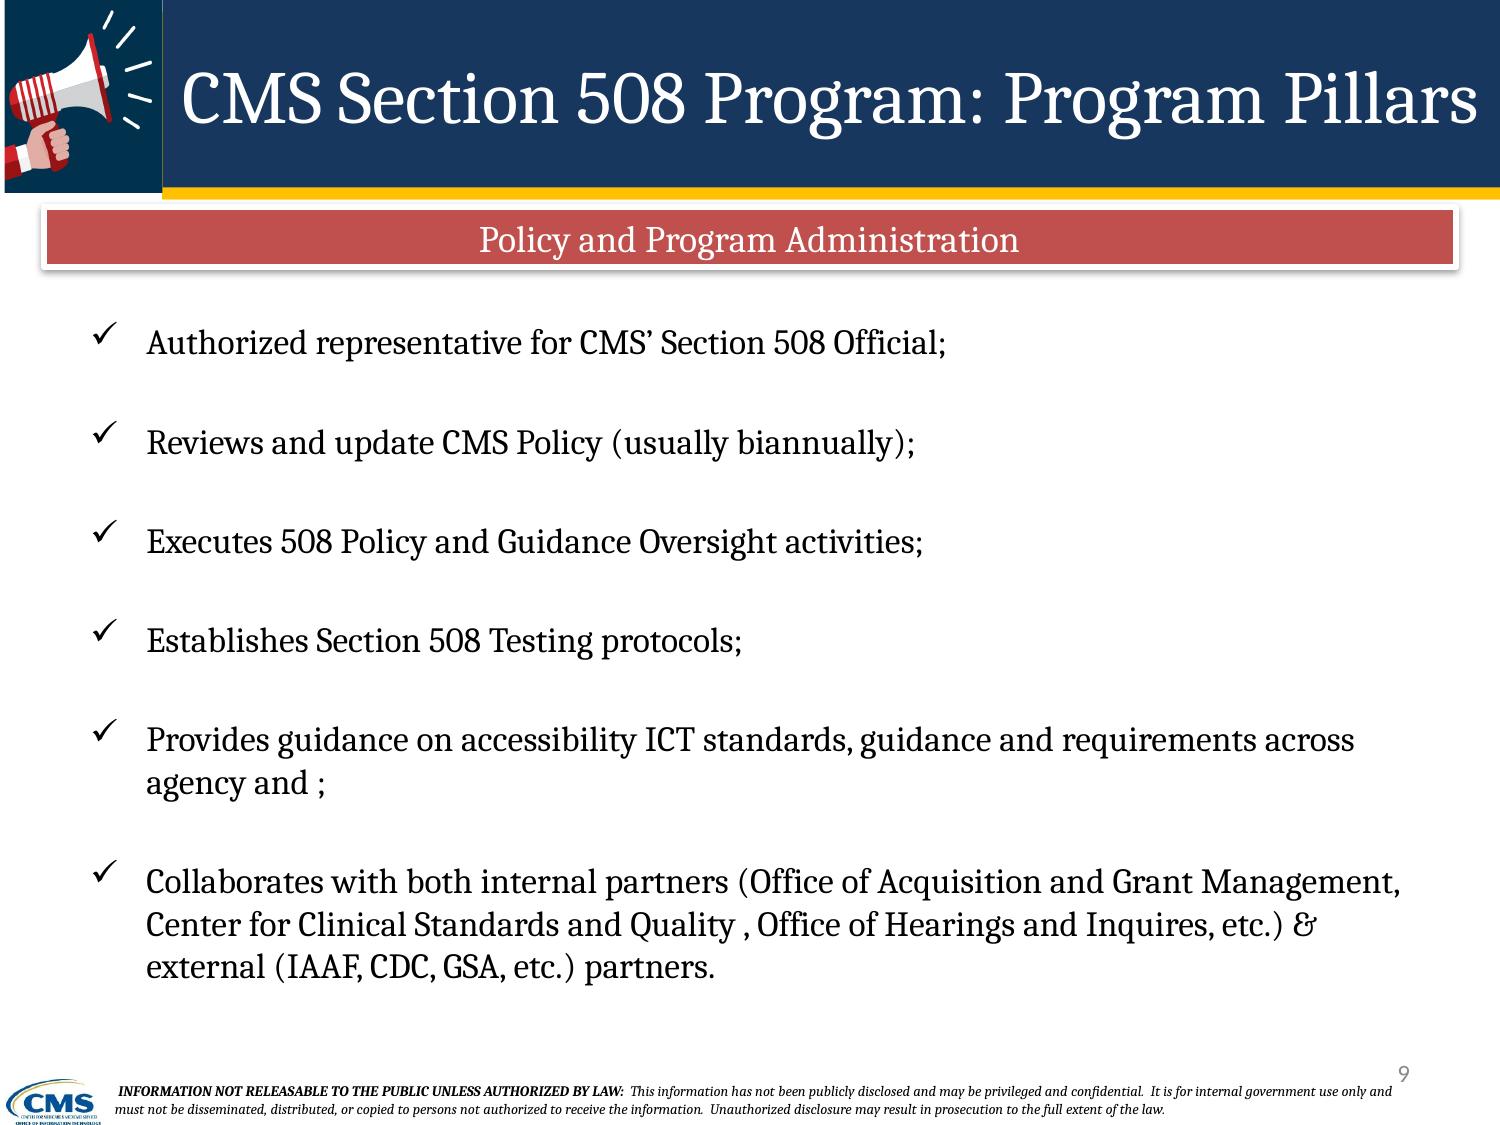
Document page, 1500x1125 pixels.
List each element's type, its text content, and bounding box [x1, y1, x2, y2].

picture [5, 1079, 101, 1125]
slide_number 9 [1074, 1042, 1425, 1103]
text_box INFORMATION NOT RELEASABLE TO THE PUBLIC UNLESS AUTHORIZED BY LAW: This information has not been publicly disclosed and may be privileged and confidential. It is for internal government use only and must not be disseminated, distributed, or copied to persons not authorized to receive the information. Unauthorized disclosure may result in prosecution to the full extent of the law. [100, 1074, 1413, 1125]
text_box Policy and Program Administration [41, 204, 1459, 270]
title CMS Section 508 Program: Program Pillars [163, 0, 1500, 188]
list Authorized representative for CMS’ Section 508 Official; Reviews and update CMS Policy (usually biannually); Executes 508 Policy and Guidance Oversight activities; Establishes Section 508 Testing protocols; Provides guidance on accessibility ICT standards, guidance and requirements across agency and ; Collaborates with both internal partners (Office of Acquisition and Grant Management, Center for Clinical Standards and Quality , Office of Hearings and Inquires, etc.) & external (IAAF, CDC, GSA, etc.) partners. [75, 278, 1425, 1005]
picture [4, 0, 163, 194]
